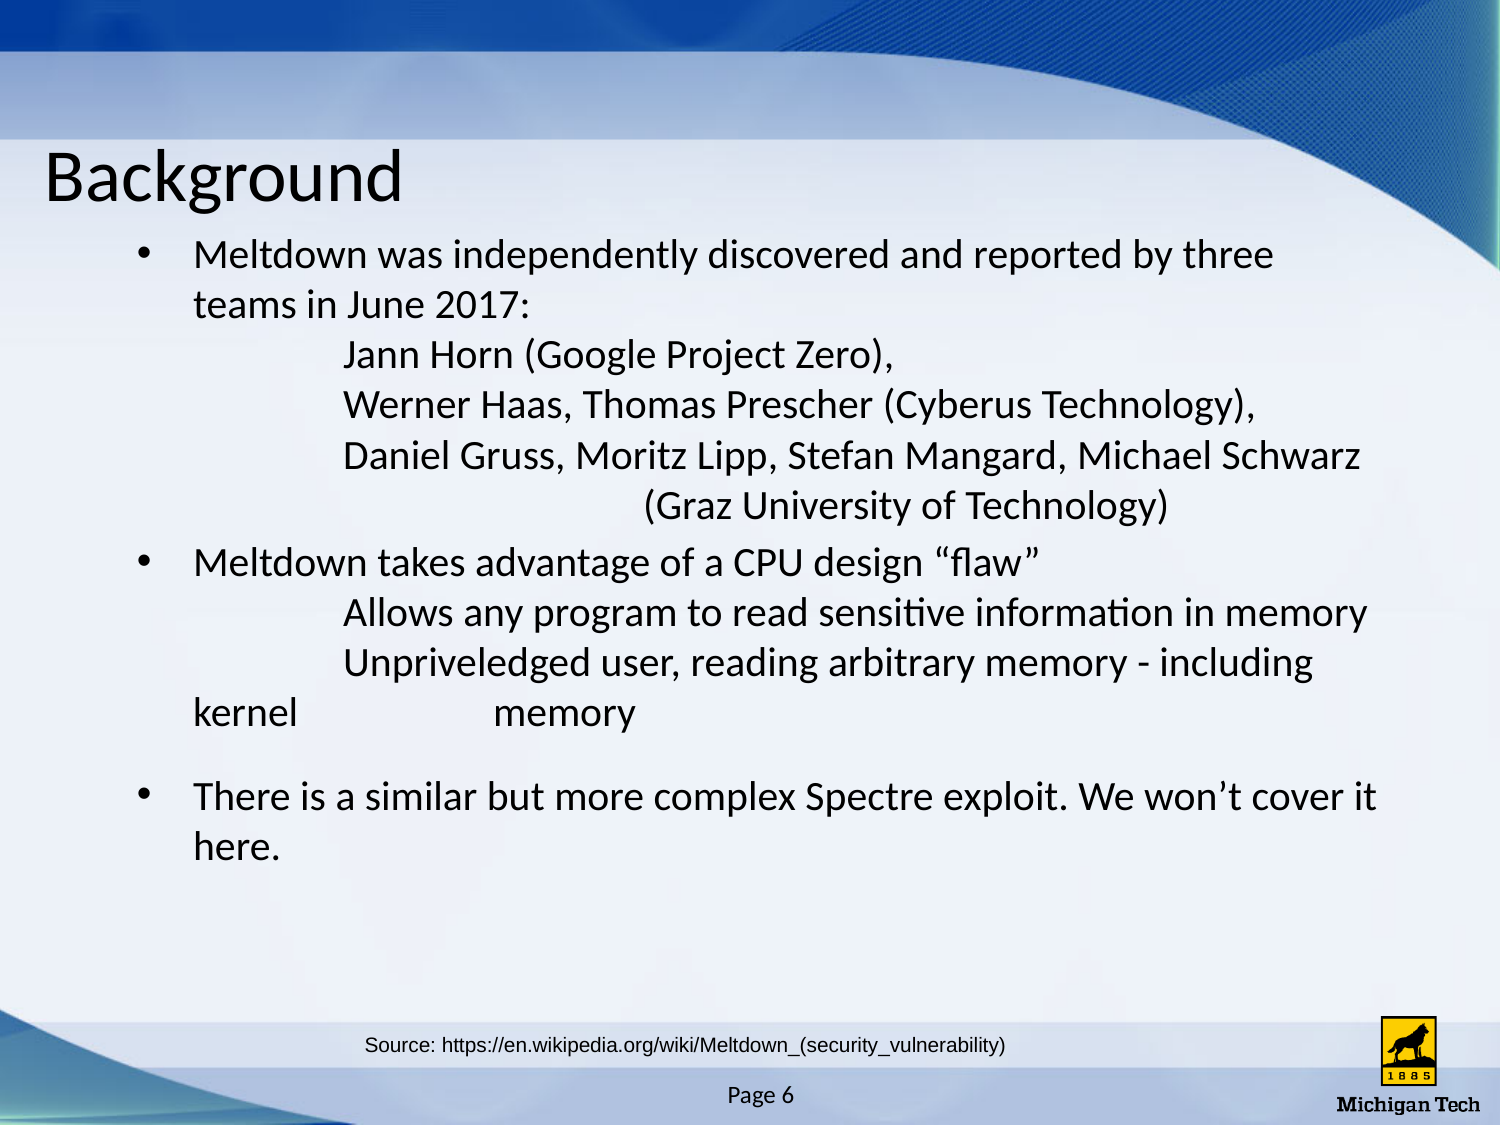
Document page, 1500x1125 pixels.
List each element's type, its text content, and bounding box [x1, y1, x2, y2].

picture [0, 0, 1500, 1125]
list Meltdown was independently discovered and reported by three teams in June 2017: Jann Horn (Google Project Zero), Werner Haas, Thomas Prescher (Cyberus Technology), Daniel Gruss, Moritz Lipp, Stefan Mangard, Michael Schwarz (Graz University of Technology) Meltdown takes advantage of a CPU design “flaw” Allows any program to read sensitive information in memory Unpriveledged user, reading arbitrary memory - including kernel memory There is a similar but more complex Spectre exploit. We won’t cover it here. [103, 212, 1397, 927]
text_box Source: https://en.wikipedia.org/wiki/Meltdown_(security_vulnerability) [349, 1024, 1242, 1065]
title Background [29, 111, 1324, 244]
